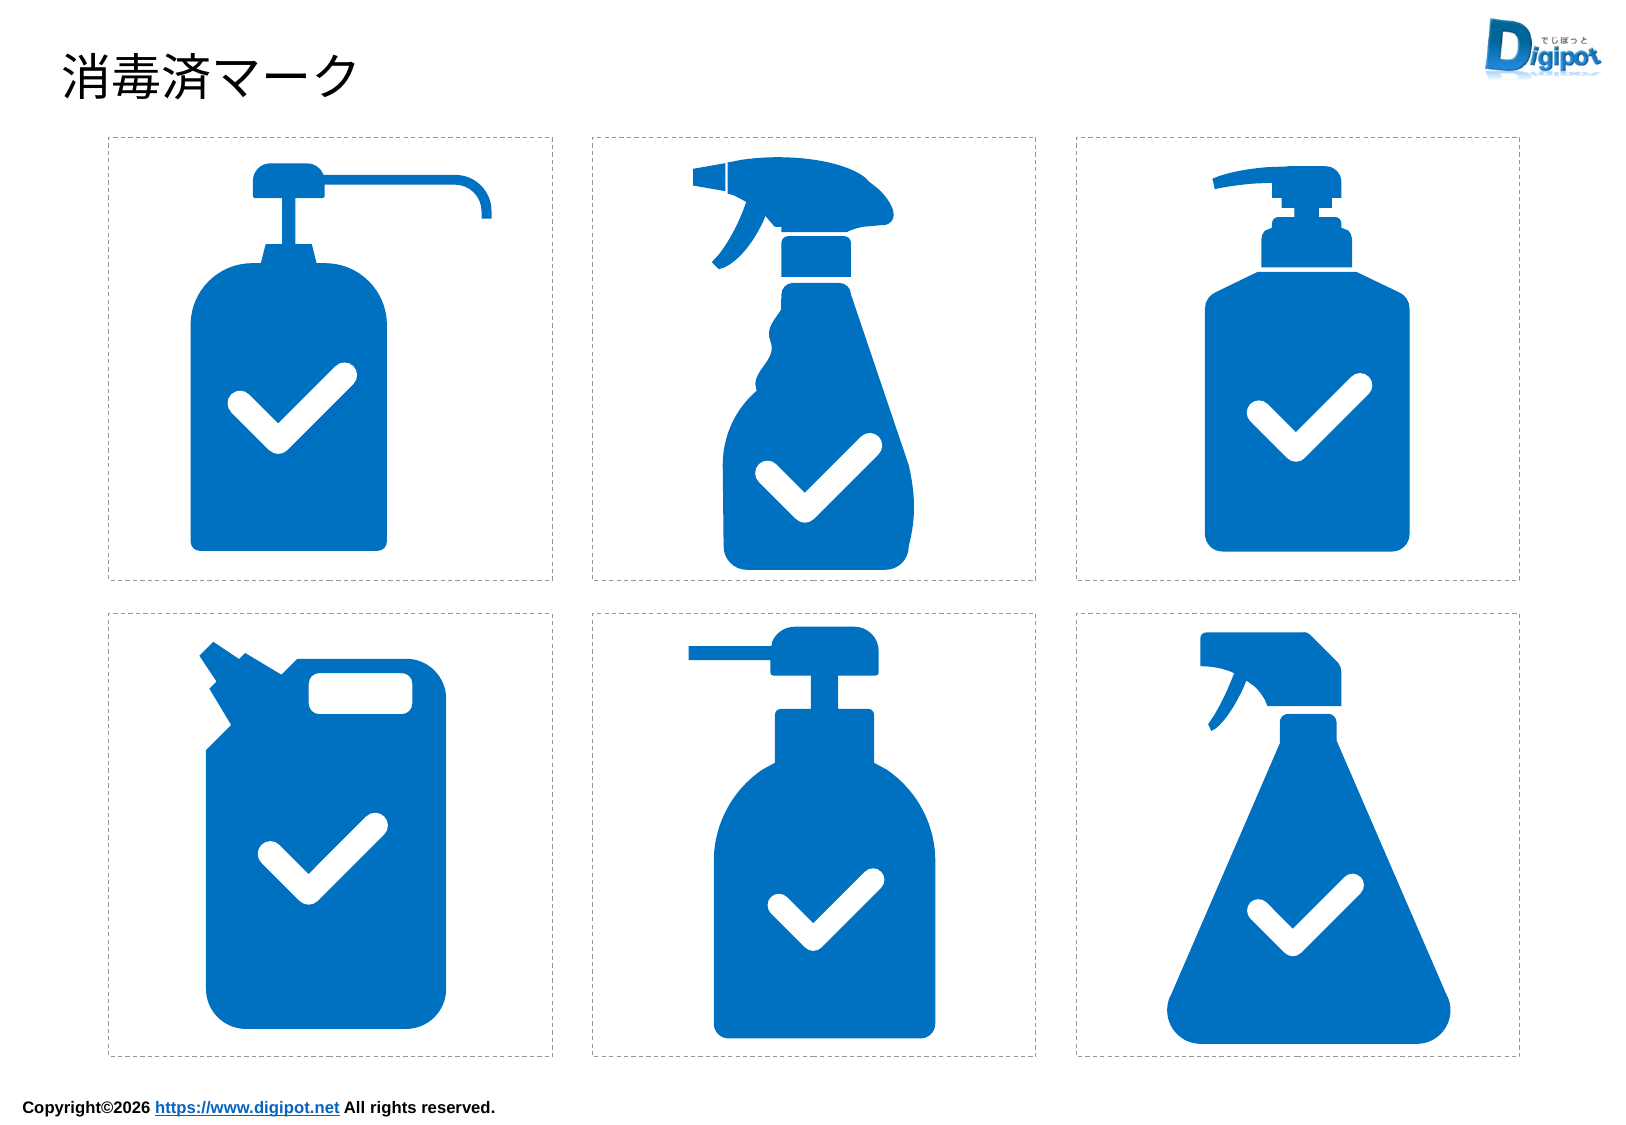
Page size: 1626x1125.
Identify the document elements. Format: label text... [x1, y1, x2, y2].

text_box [190, 163, 492, 551]
text_box 消毒済マーク [46, 38, 377, 113]
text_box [1204, 166, 1410, 552]
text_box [688, 626, 936, 1039]
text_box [199, 641, 447, 1029]
picture [1485, 18, 1602, 82]
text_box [1167, 632, 1451, 1044]
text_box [693, 157, 915, 570]
